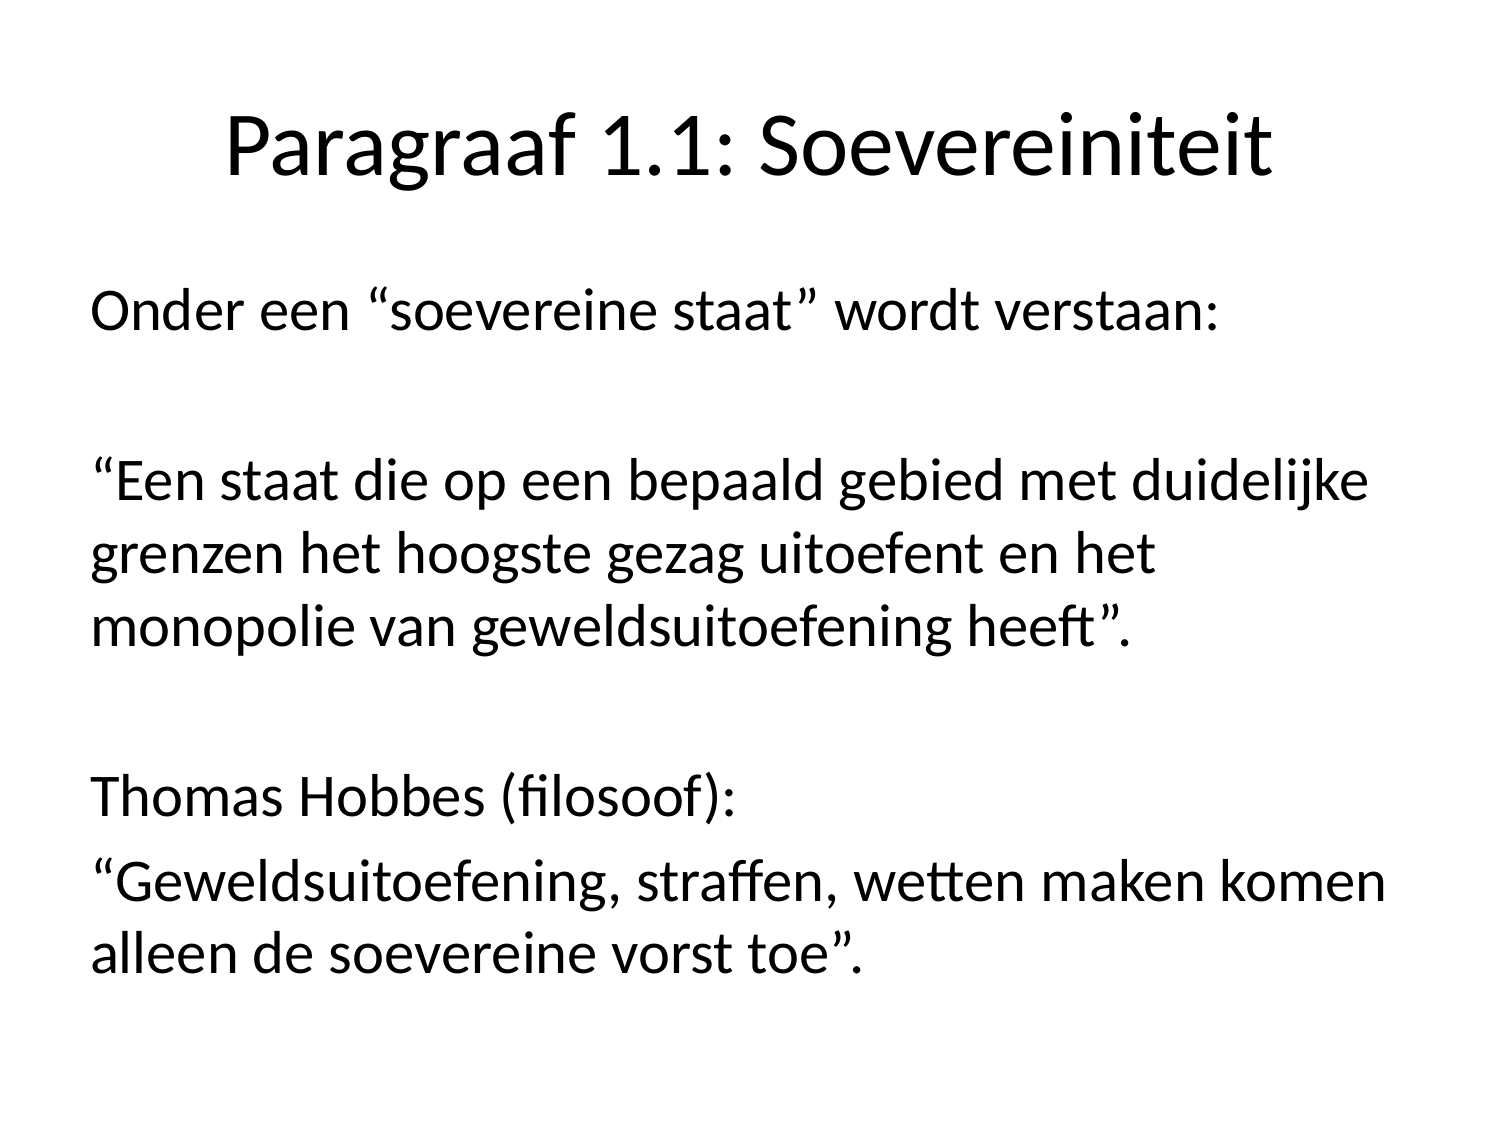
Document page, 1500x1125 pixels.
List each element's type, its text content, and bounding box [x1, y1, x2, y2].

list Onder een “soevereine staat” wordt verstaan: “Een staat die op een bepaald gebied met duidelijke grenzen het hoogste gezag uitoefent en het monopolie van geweldsuitoefening heeft”. Thomas Hobbes (filosoof): “Geweldsuitoefening, straffen, wetten maken komen alleen de soevereine vorst toe”. [75, 262, 1425, 1005]
title Paragraaf 1.1: Soevereiniteit [75, 45, 1425, 233]
